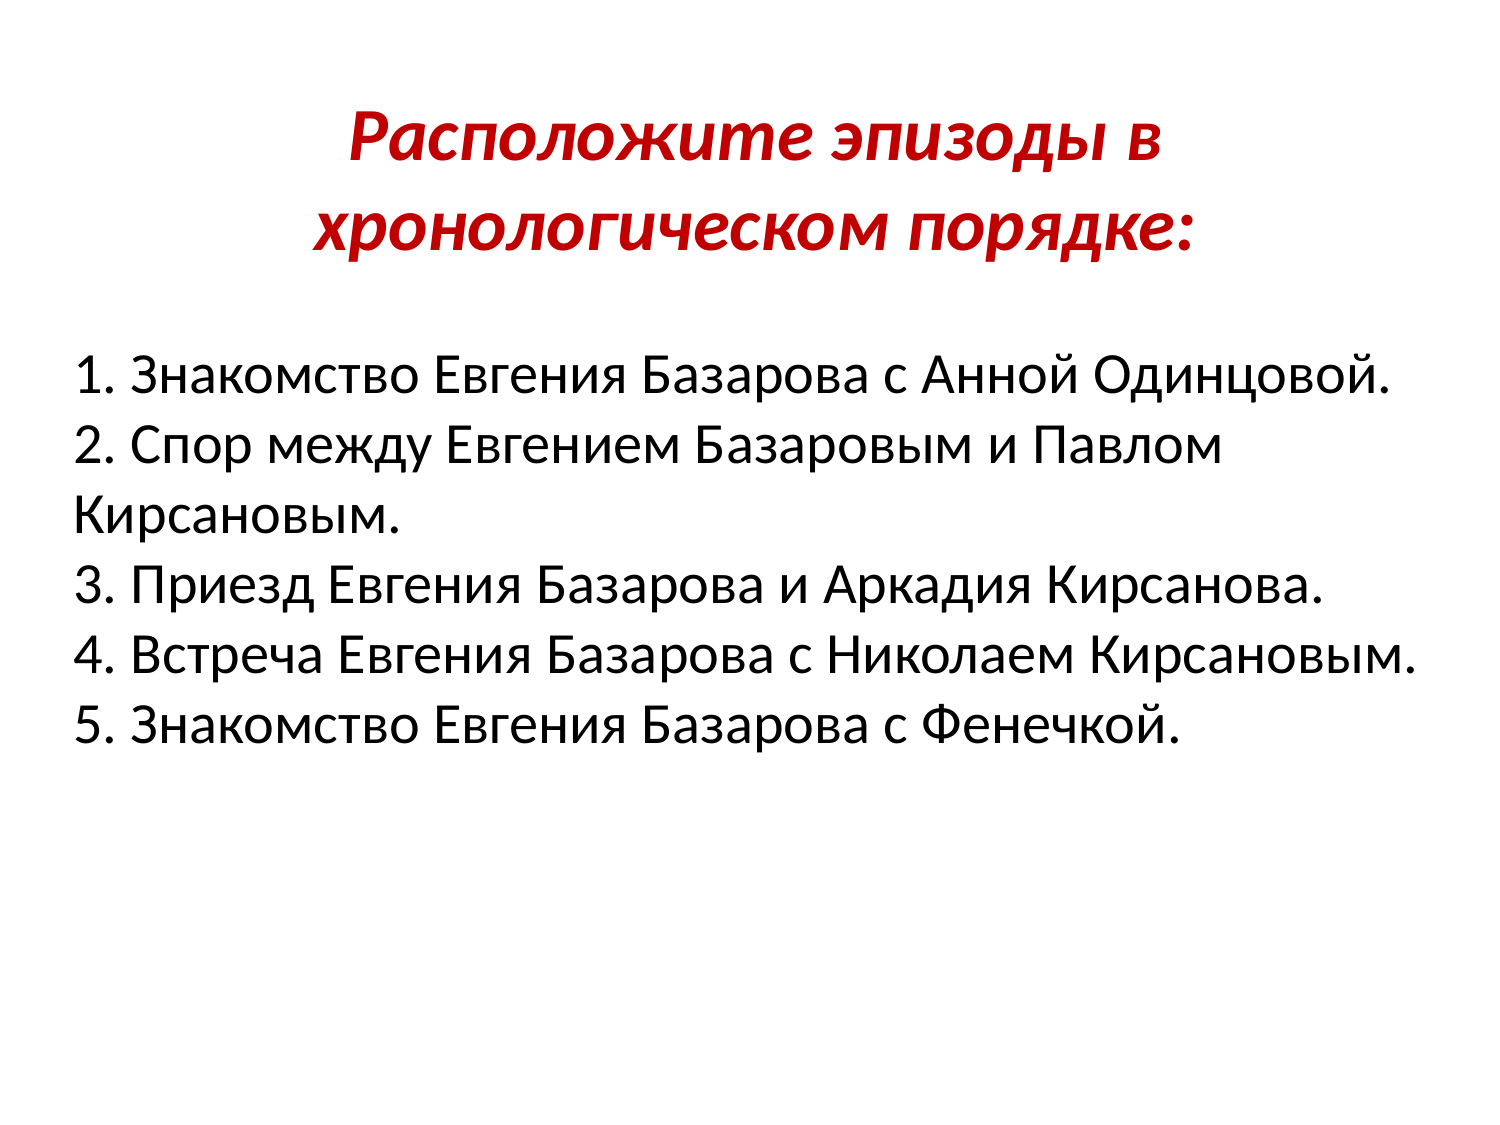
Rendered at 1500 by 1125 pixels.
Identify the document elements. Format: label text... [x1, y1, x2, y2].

text_box Расположите эпизоды в хронологическом порядке: 1. Знакомство Евгения Базарова с Анной Одинцовой. 2. Спор между Евгением Базаровым и Павлом Кирсановым. 3. Приезд Евгения Базарова и Аркадия Кирсанова. 4. Встреча Евгения Базарова с Николаем Кирсановым. 5. Знакомство Евгения Базарова с Фенечкой. [58, 78, 1453, 763]
